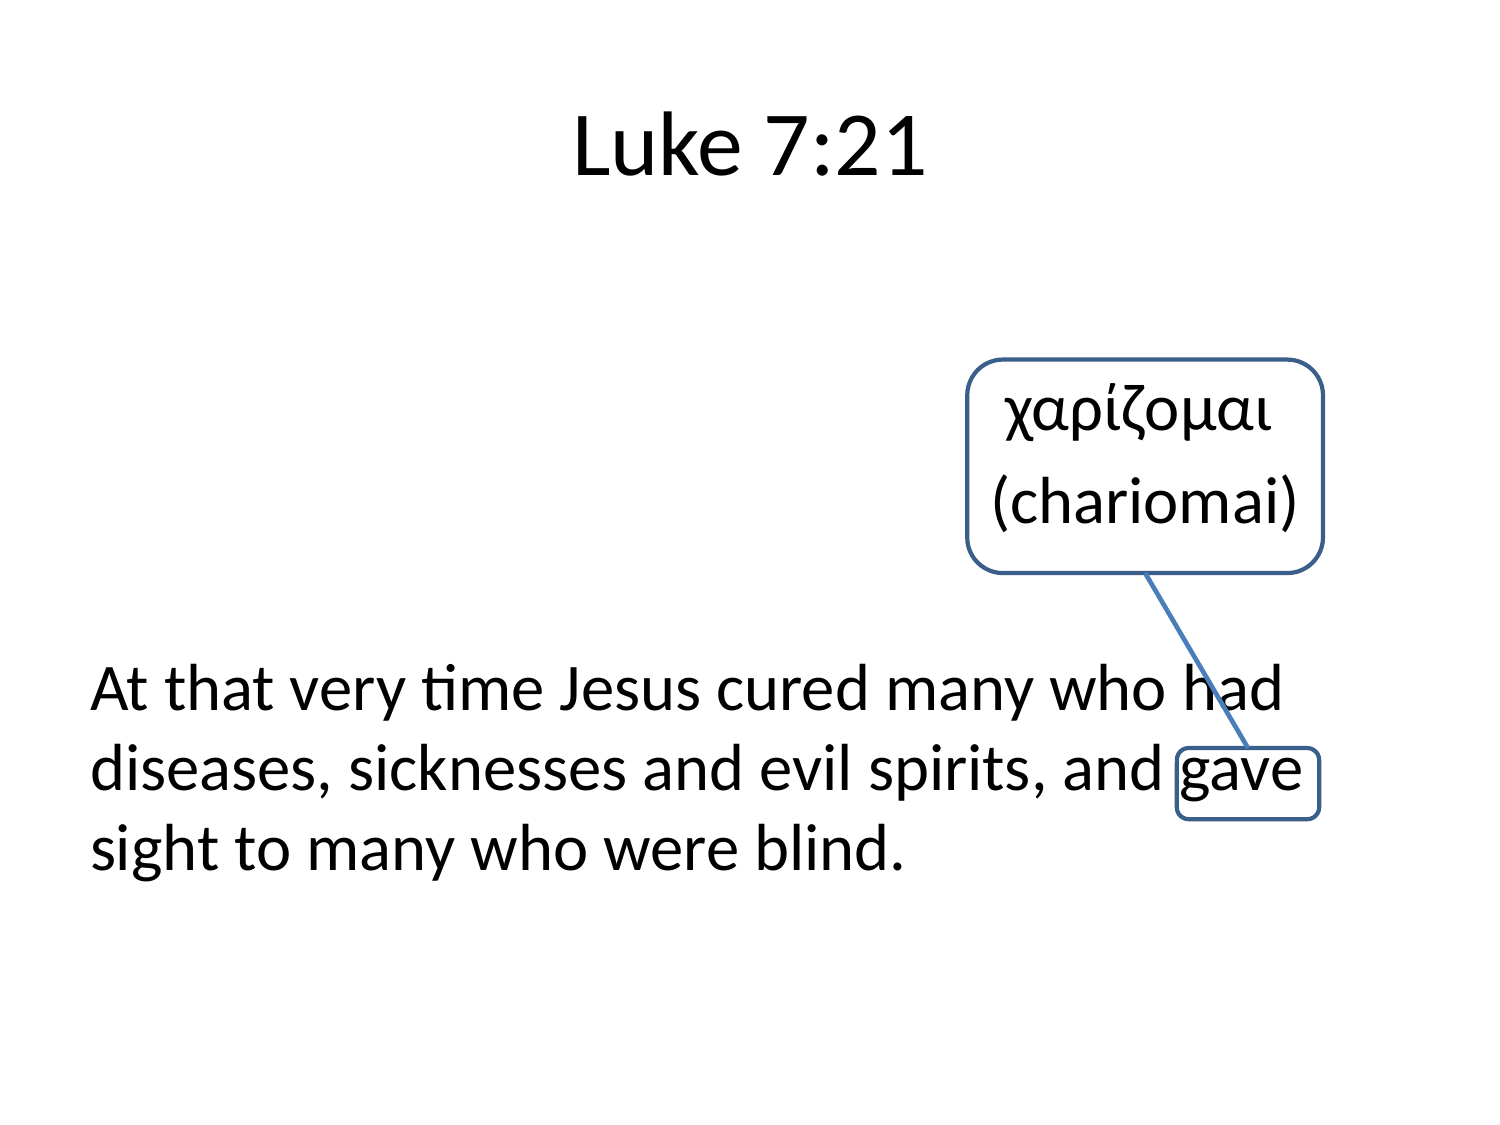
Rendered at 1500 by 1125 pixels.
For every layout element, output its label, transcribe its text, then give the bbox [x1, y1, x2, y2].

text_box [965, 357, 1326, 576]
list χαρίζομαι (chariomai) At that very time Jesus cured many who had diseases, sicknesses and evil spirits, and gave sight to many who were blind. [75, 262, 1425, 1005]
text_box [1144, 572, 1249, 749]
text_box [1174, 745, 1322, 822]
title Luke 7:21 [75, 45, 1425, 233]
